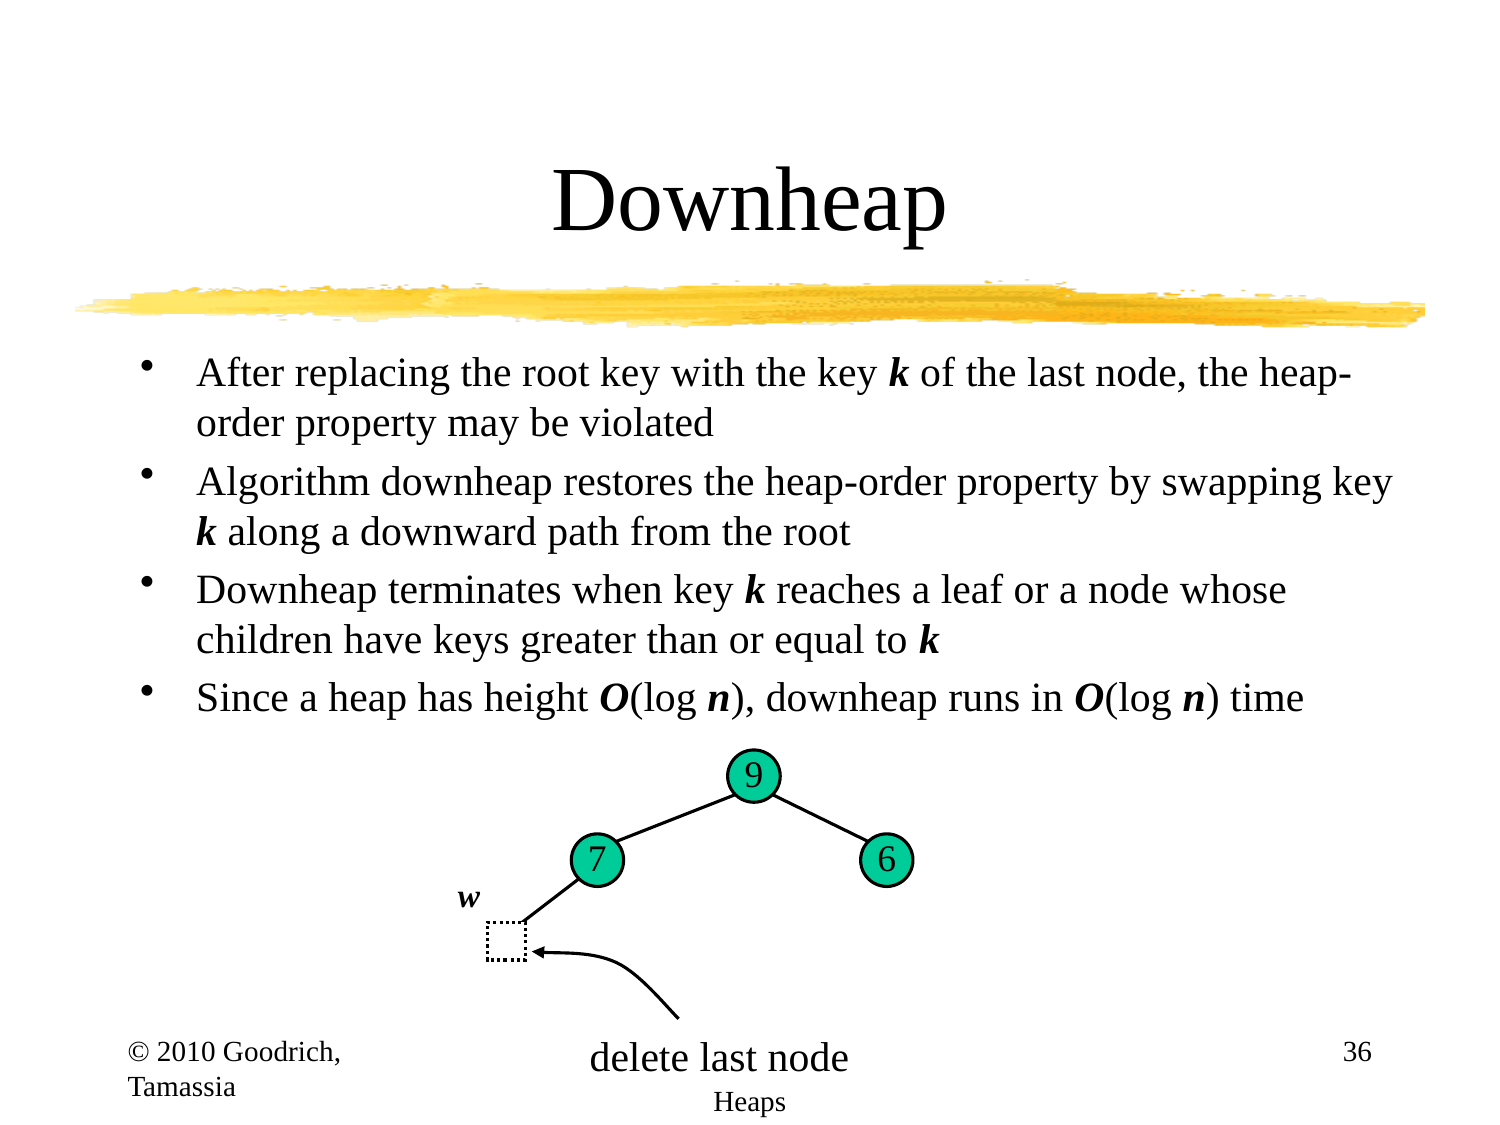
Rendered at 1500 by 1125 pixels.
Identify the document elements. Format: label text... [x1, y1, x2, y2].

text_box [772, 795, 869, 841]
text_box 9 [727, 749, 781, 803]
text_box 6 [860, 833, 913, 887]
text_box w [443, 867, 496, 922]
title Downheap [112, 99, 1388, 288]
list After replacing the root key with the key k of the last node, the heap-order property may be violated Algorithm downheap restores the heap-order property by swapping key k along a downward path from the root Downheap terminates when key k reaches a leaf or a node whose children have keys greater than or equal to k Since a heap has height O(log n), downheap runs in O(log n) time [124, 337, 1438, 738]
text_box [615, 795, 736, 841]
picture [75, 274, 1425, 338]
text_box [531, 946, 679, 1019]
slide_number 36 [1074, 1024, 1388, 1101]
text_box [487, 922, 526, 961]
text_box 7 [571, 833, 624, 887]
slide_number © 2010 Goodrich, Tamassia [112, 1024, 426, 1101]
footer Heaps [512, 1074, 988, 1125]
text_box delete last node [574, 1022, 865, 1088]
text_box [519, 879, 580, 925]
